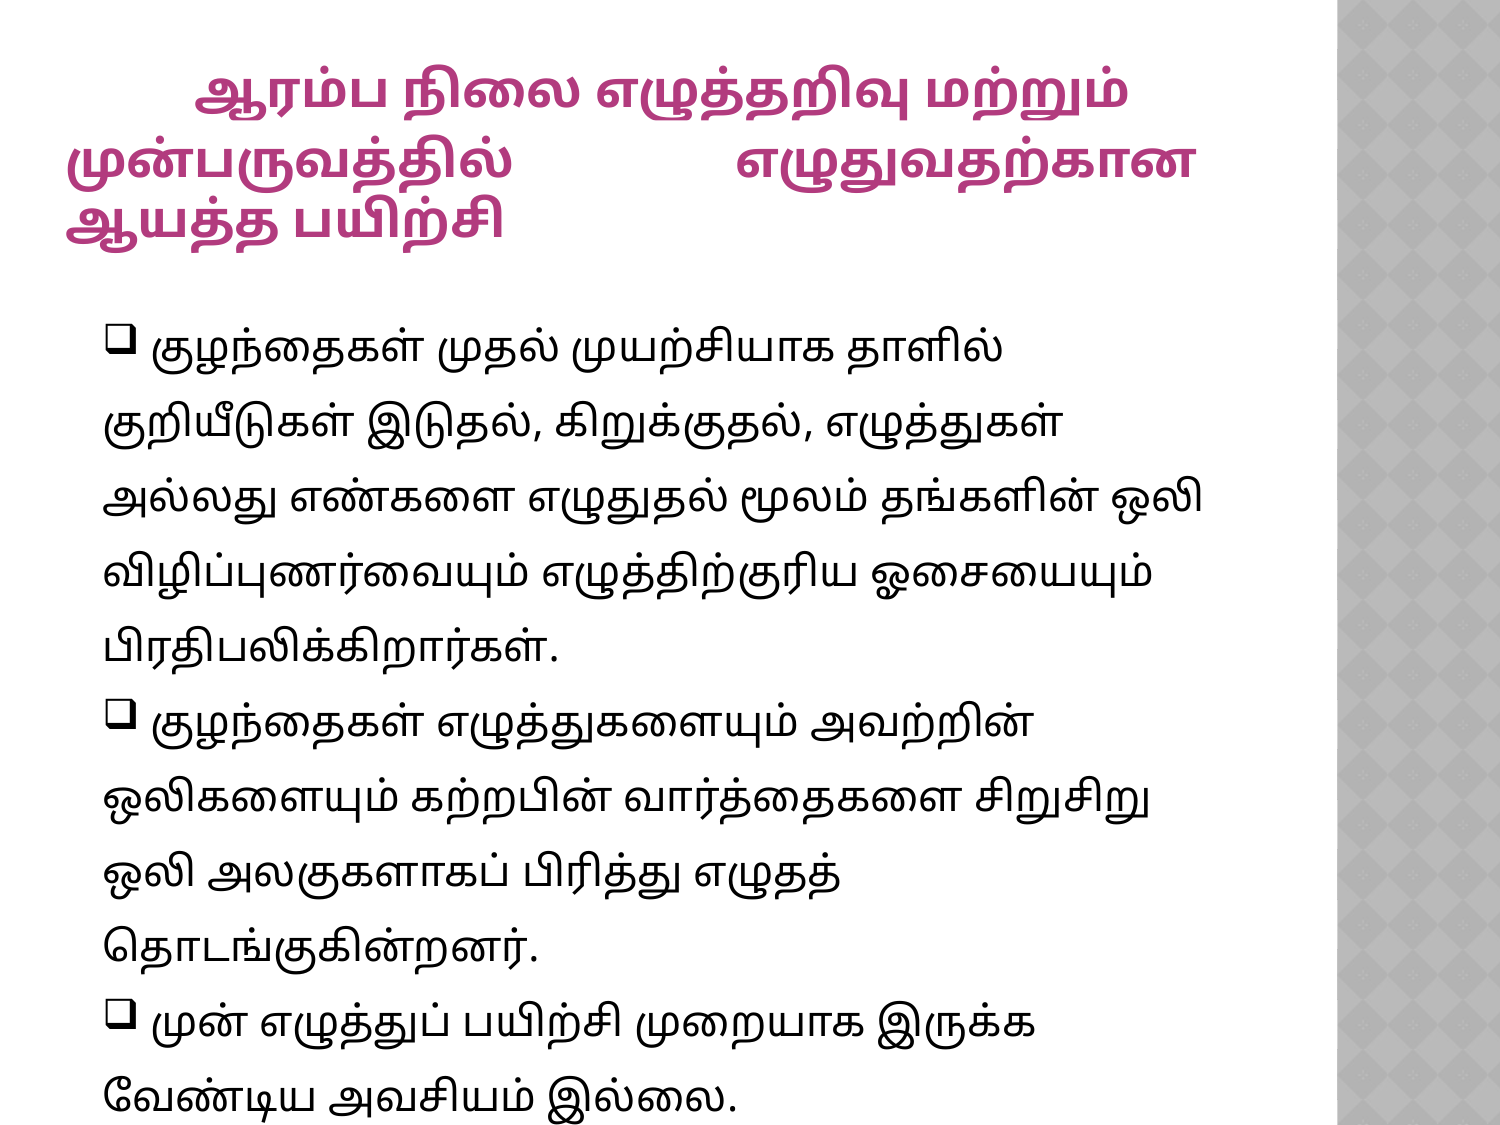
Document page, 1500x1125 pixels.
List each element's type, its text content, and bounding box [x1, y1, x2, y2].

text_box முன்பருவத்தில் எழுதுவதற்கான ஆயத்த பயிற்சி [50, 120, 1213, 256]
text_box குழந்தைகள் முதல் முயற்சியாக தாளில் குறியீடுகள் இடுதல், கிறுக்குதல், எழுத்துகள் அல்லது எண்களை எழுதுதல் மூலம் தங்களின் ஒலி விழிப்புணர்வையும் எழுத்திற்குரிய ஓசையையும் பிரதிபலிக்கிறார்கள். குழந்தைகள் எழுத்துகளையும் அவற்றின் ஒலிகளையும் கற்றபின் வார்த்தைகளை சிறுசிறு ஒலி அலகுகளாகப் பிரித்து எழுதத் தொடங்குகின்றனர். முன் எழுத்துப் பயிற்சி முறையாக இருக்க வேண்டிய அவசியம் இல்லை. [87, 287, 1263, 1125]
text_box ஆரம்ப நிலை எழுத்தறிவு மற்றும் எண்ணறிவு [37, 49, 1288, 185]
